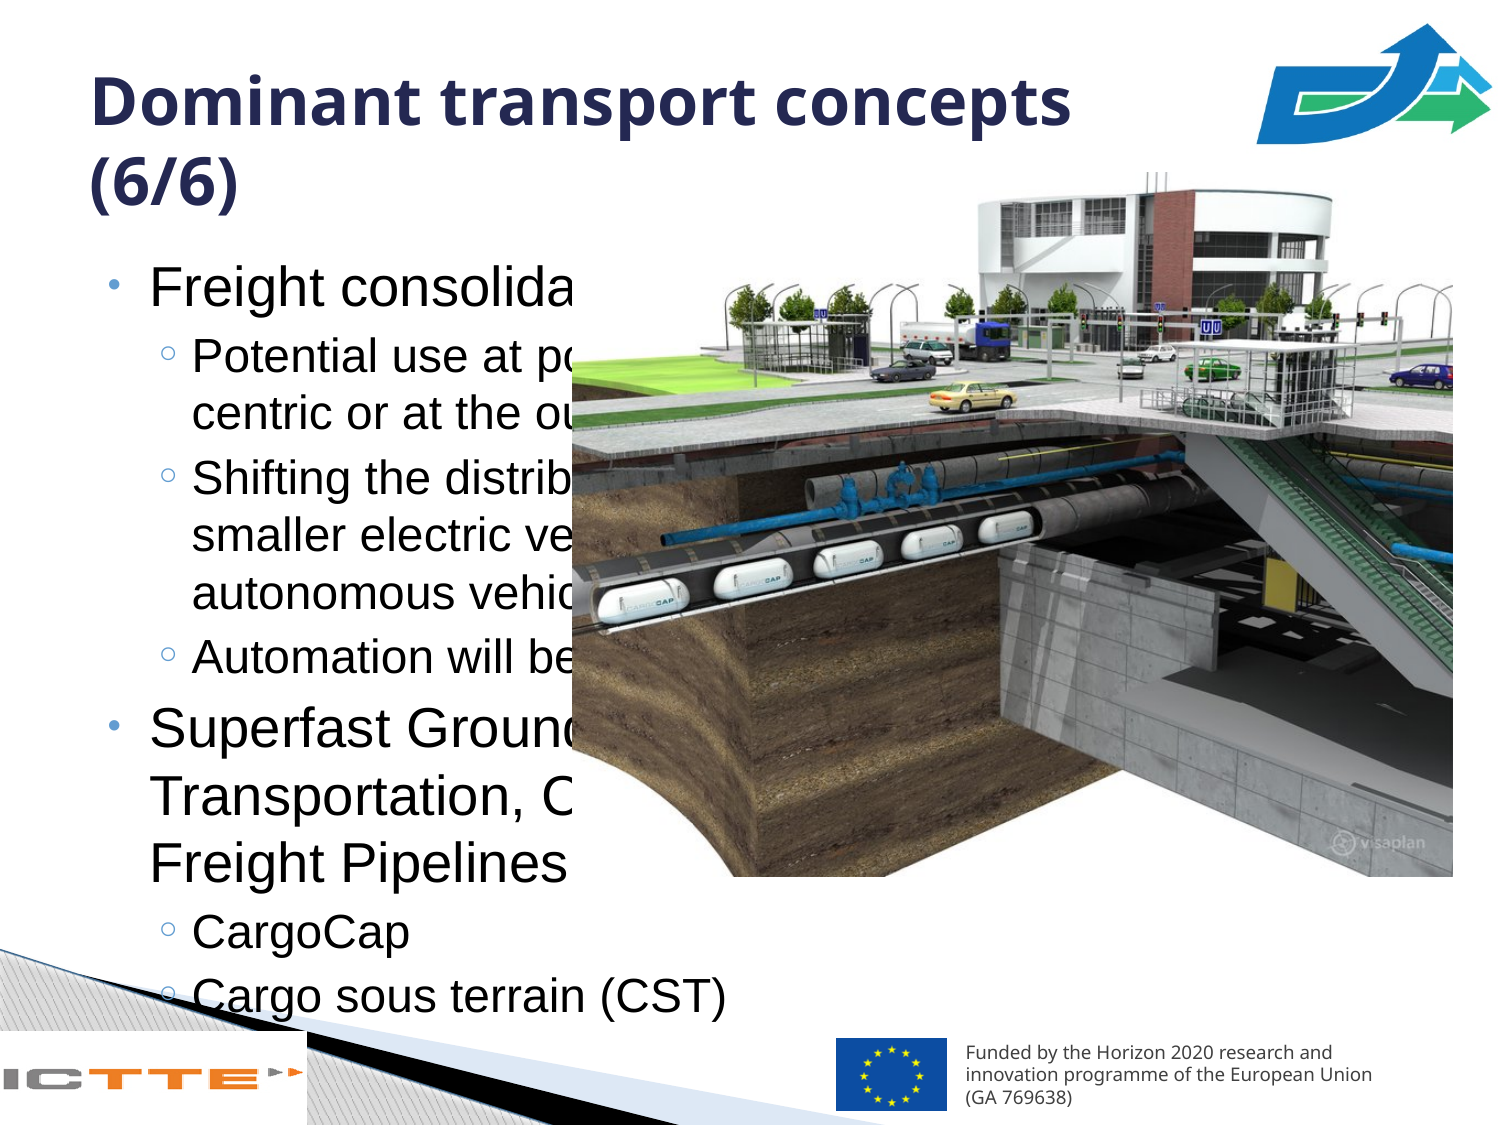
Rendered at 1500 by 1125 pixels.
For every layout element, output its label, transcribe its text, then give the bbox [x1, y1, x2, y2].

list Freight consolidation hubs/distribution centres Potential use at port, airport, market, rail inland hub centric or at the outskirts of cities Shifting the distribution of freight to inner city using smaller electric vehicles or during night time using autonomous vehicles Automation will be required Superfast Ground and Underground Transportation, Cargo Tubes, Underground Freight Pipelines CargoCap Cargo sous terrain (CST) [75, 243, 1425, 1047]
picture [0, 1031, 307, 1125]
picture [836, 1047, 947, 1111]
picture [572, 0, 1500, 877]
title Dominant transport concepts (6/6) [75, 45, 1093, 233]
